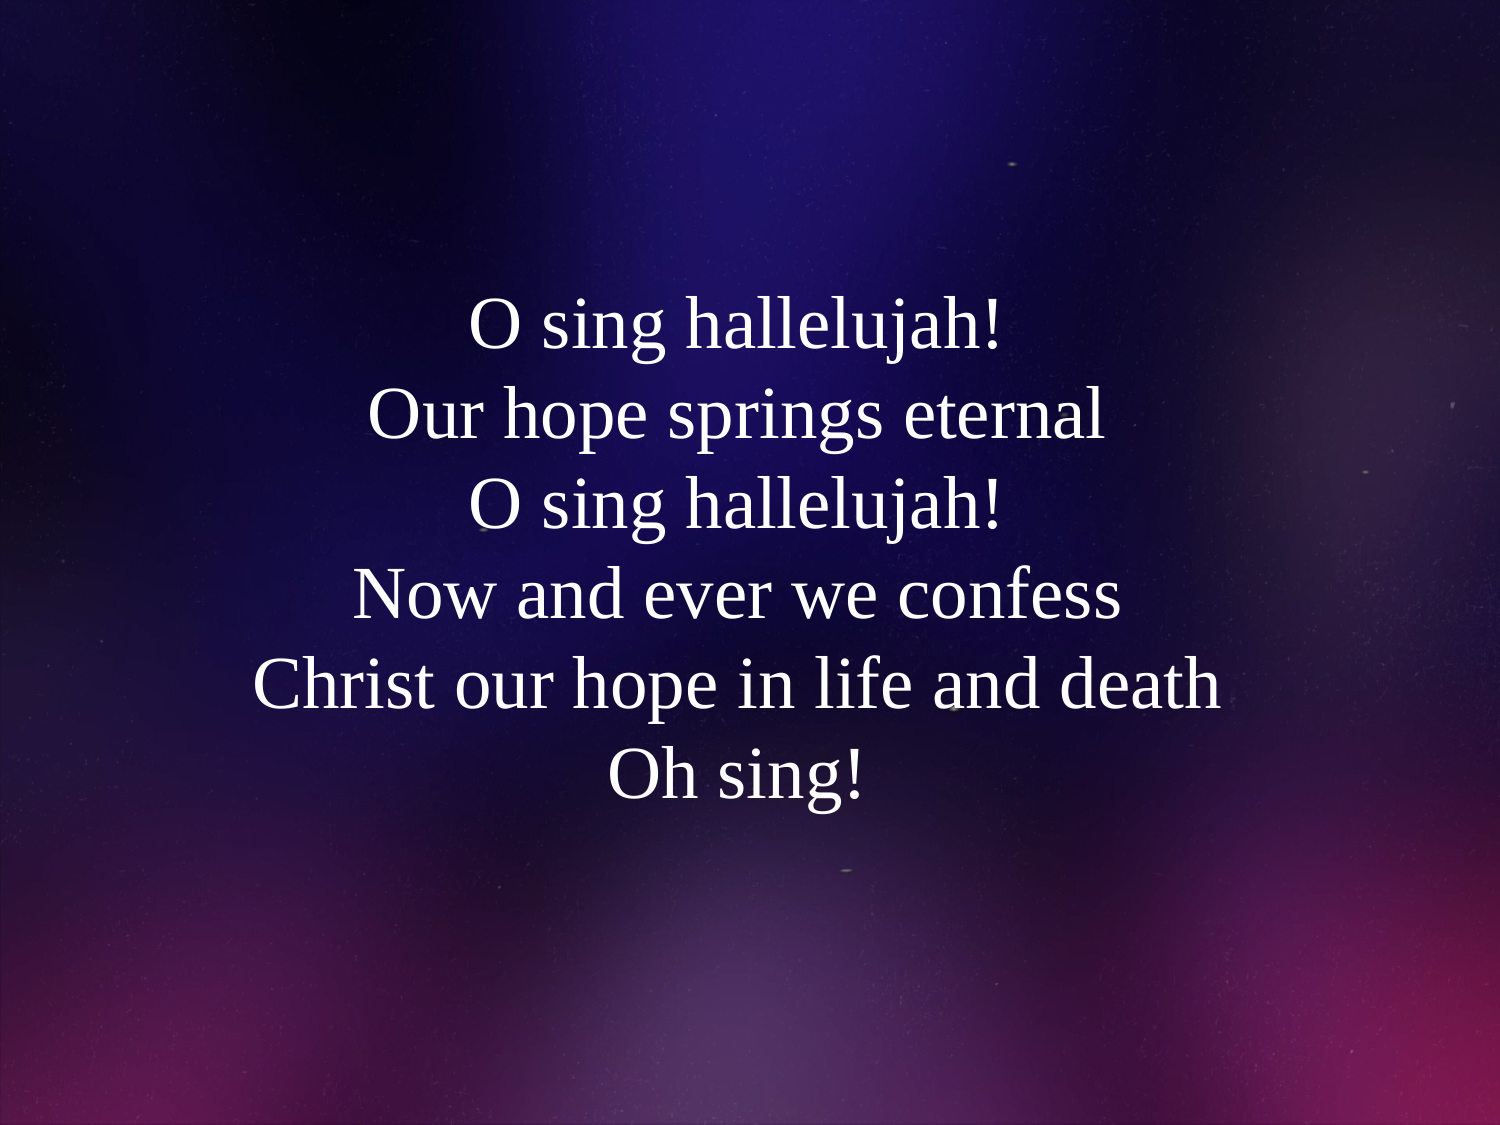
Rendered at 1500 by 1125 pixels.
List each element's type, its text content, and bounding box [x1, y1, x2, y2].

picture [0, 0, 1500, 1125]
title O sing hallelujah! Our hope springs eternal O sing hallelujah! Now and ever we confess Christ our hope in life and death Oh sing! [50, 450, 1425, 638]
